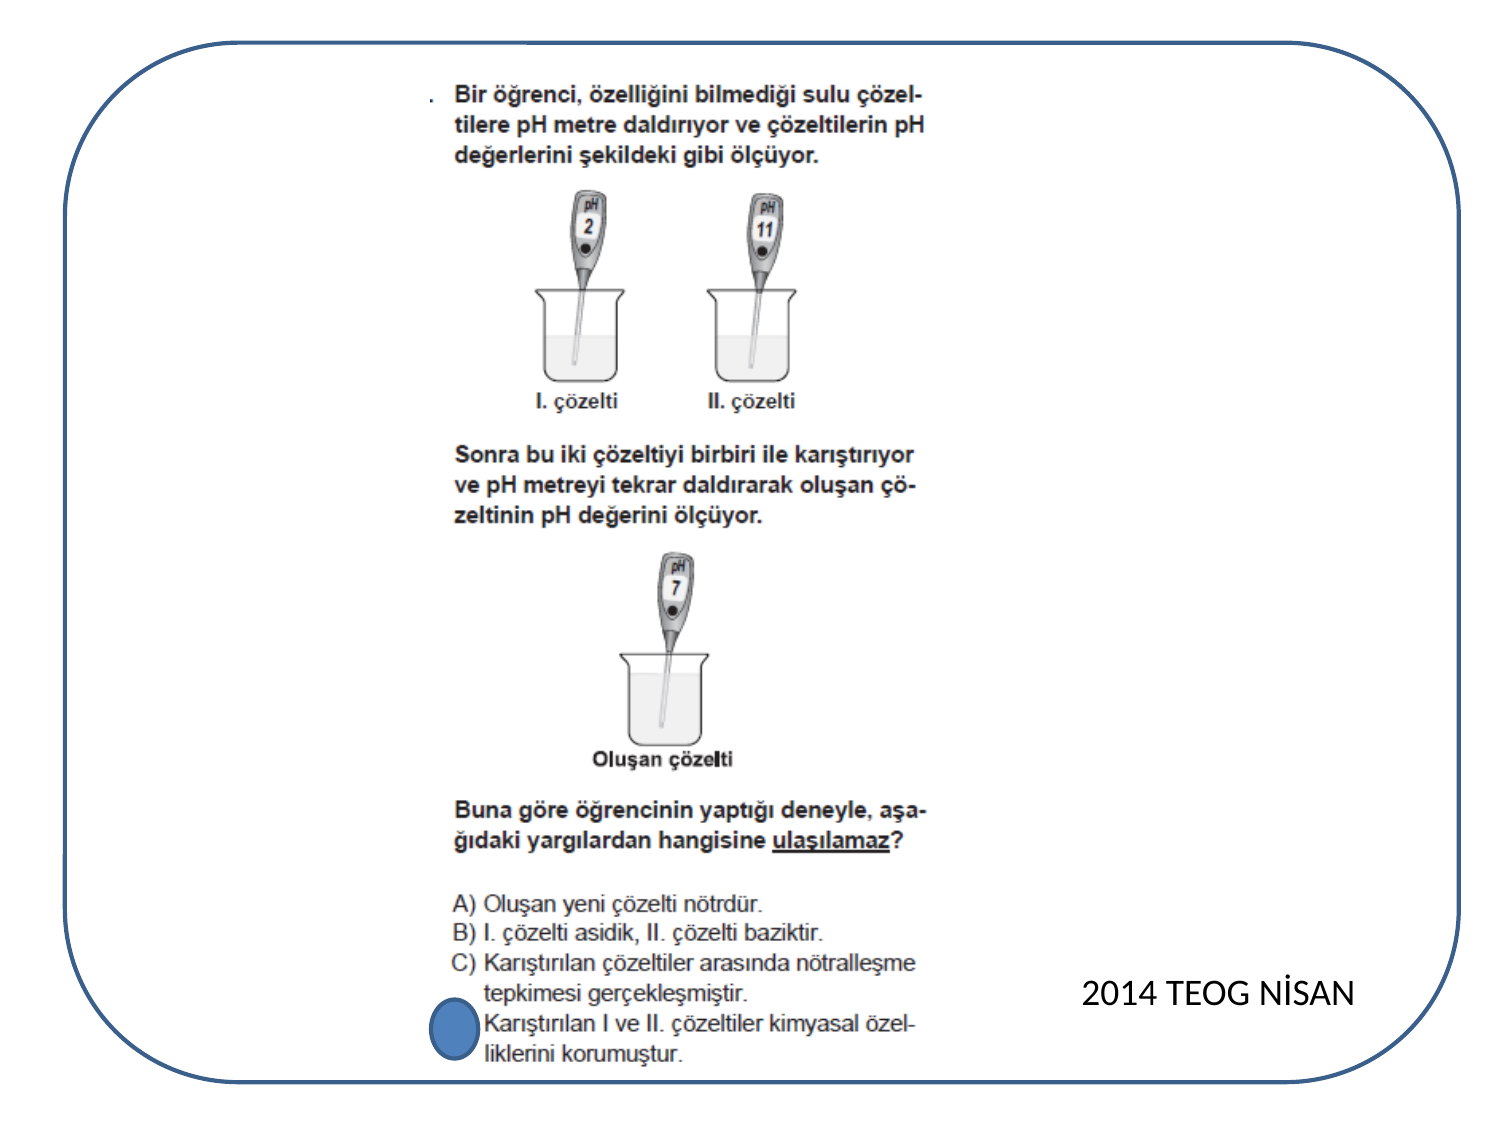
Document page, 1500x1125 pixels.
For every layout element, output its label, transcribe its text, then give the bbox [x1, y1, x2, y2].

picture [429, 74, 938, 1071]
text_box [62, 40, 1461, 1085]
text_box 2014 TEOG NİSAN [1366, 1049, 1392, 1066]
